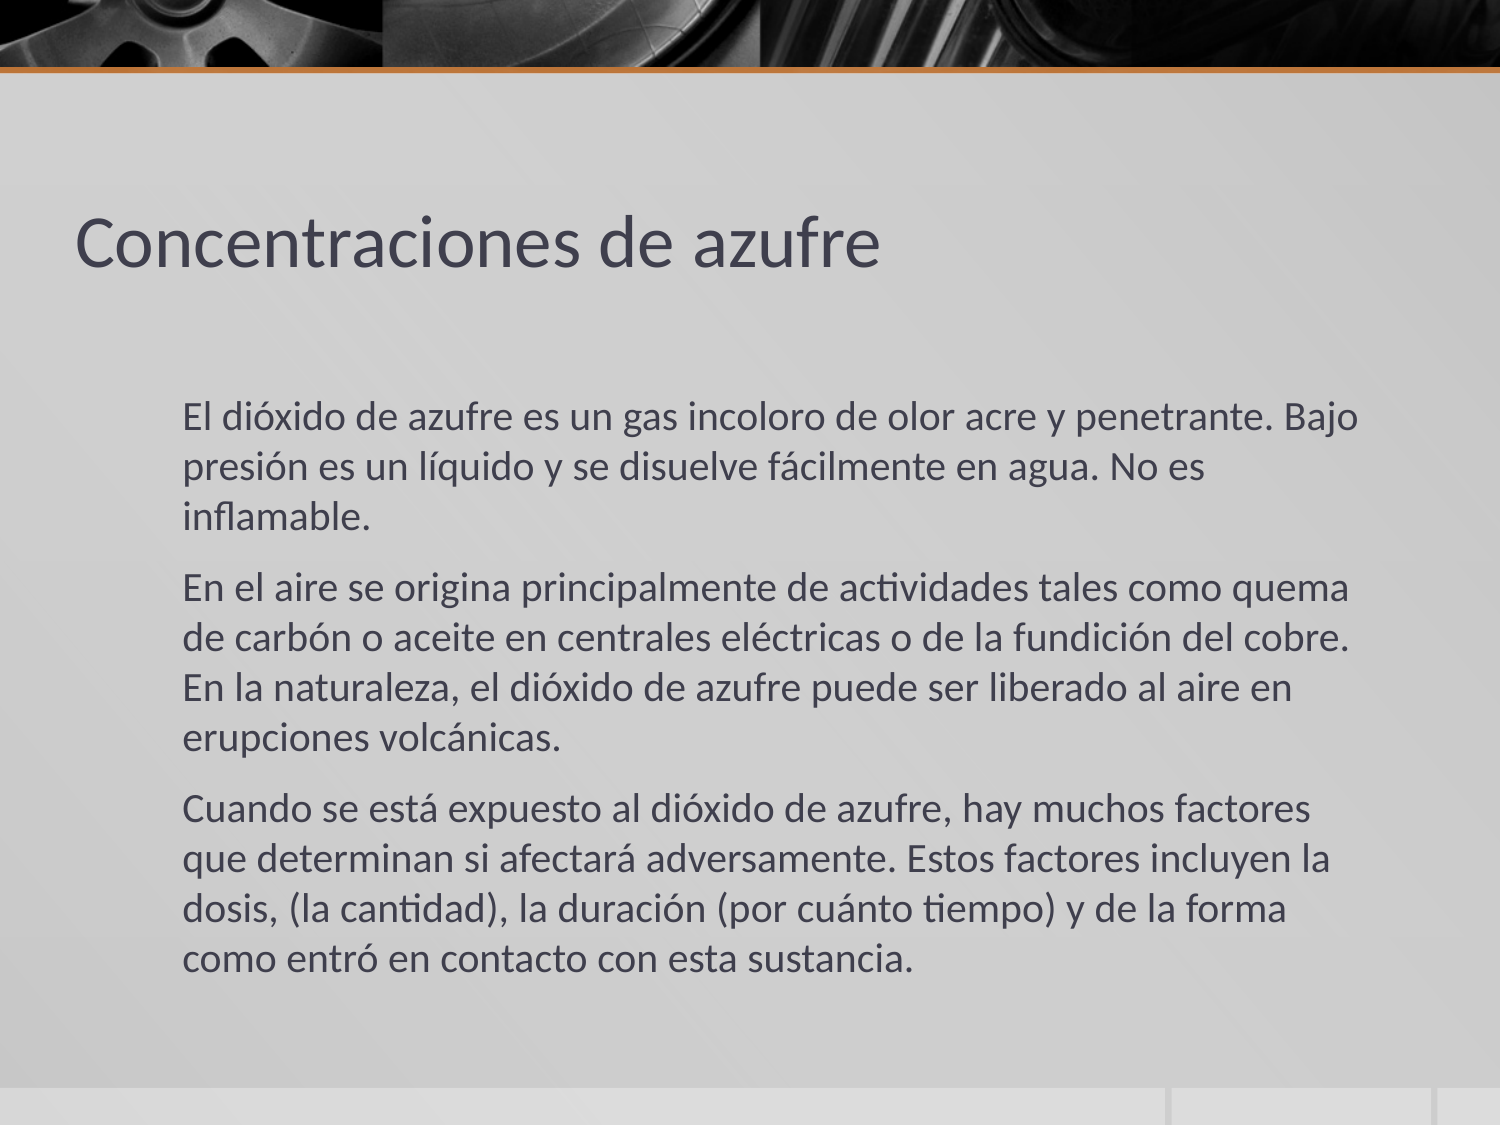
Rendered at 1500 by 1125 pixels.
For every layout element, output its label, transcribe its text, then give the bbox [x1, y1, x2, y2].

title Concentraciones de azufre [75, 162, 1425, 313]
picture [0, 0, 1500, 67]
list El dióxido de azufre es un gas incoloro de olor acre y penetrante. Bajo presión es un líquido y se disuelve fácilmente en agua. No es inflamable. En el aire se origina principalmente de actividades tales como quema de carbón o aceite en centrales eléctricas o de la fundición del cobre. En la naturaleza, el dióxido de azufre puede ser liberado al aire en erupciones volcánicas. Cuando se está expuesto al dióxido de azufre, hay muchos factores que determinan si afectará adversamente. Estos factores incluyen la dosis, (la cantidad), la duración (por cuánto tiempo) y de la forma como entró en contacto con esta sustancia. [171, 381, 1365, 1059]
